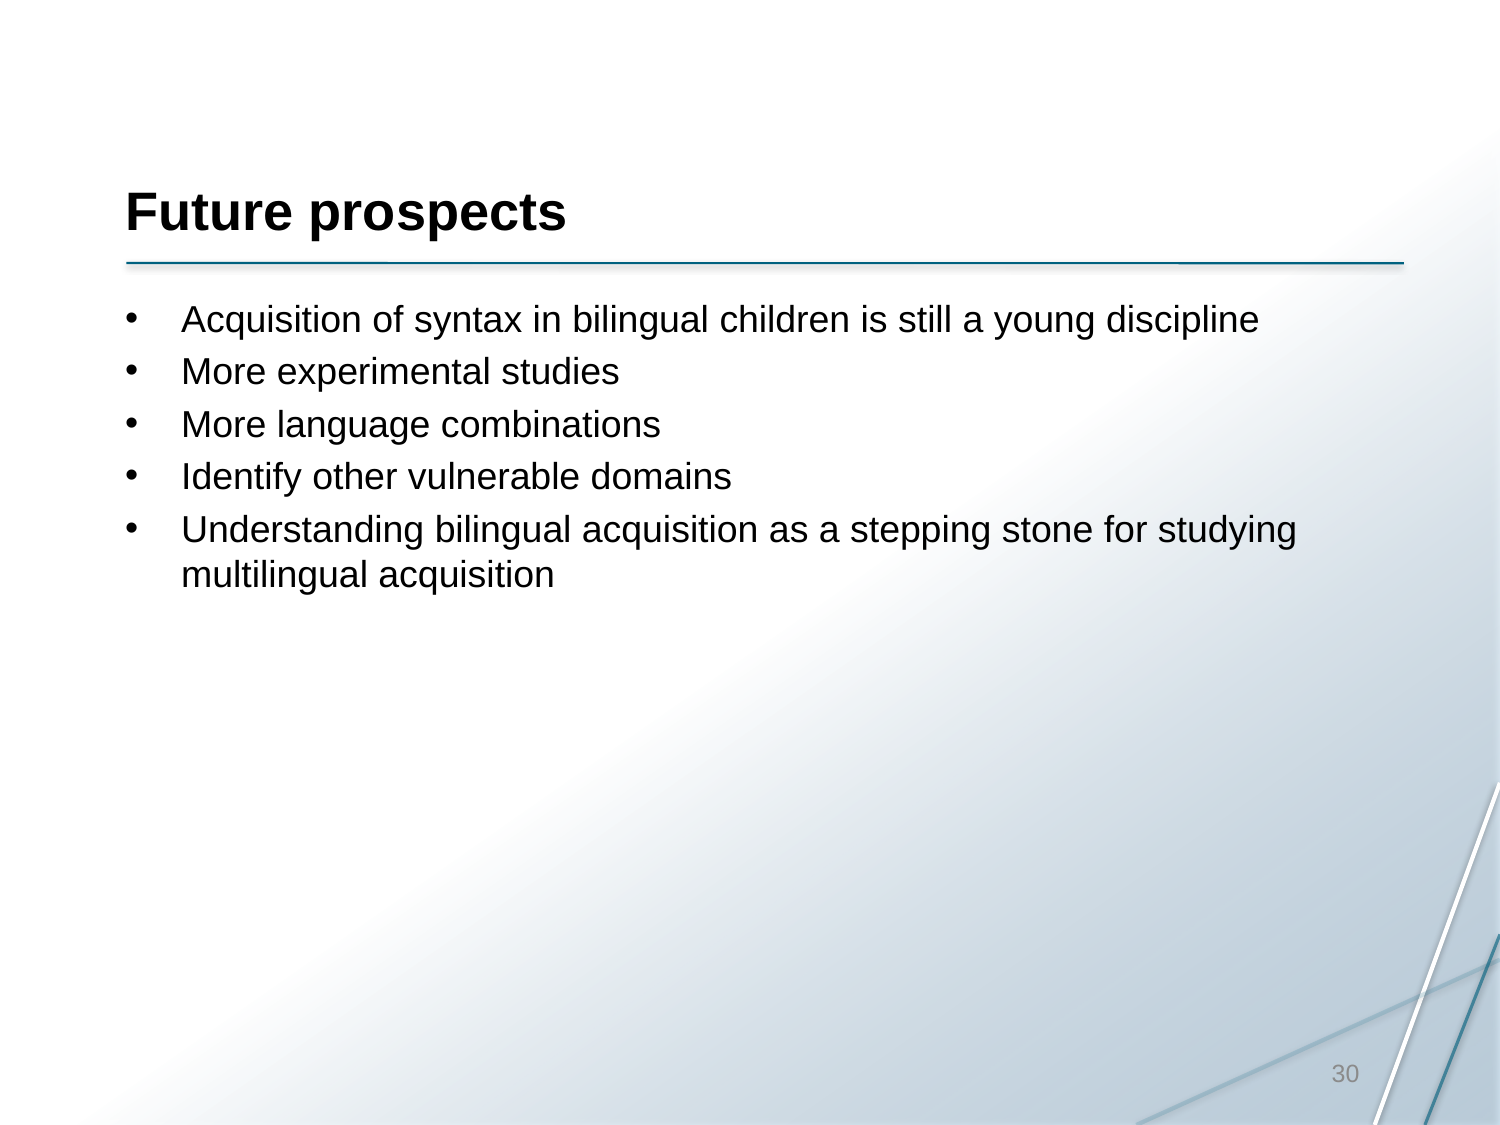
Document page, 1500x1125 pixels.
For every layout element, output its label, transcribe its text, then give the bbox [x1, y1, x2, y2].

title Future prospects [109, 49, 1403, 249]
list Acquisition of syntax in bilingual children is still a young discipline More experimental studies More language combinations Identify other vulnerable domains Understanding bilingual acquisition as a stepping stone for studying multilingual acquisition [109, 287, 1404, 1005]
slide_number 30 [1074, 1042, 1375, 1103]
